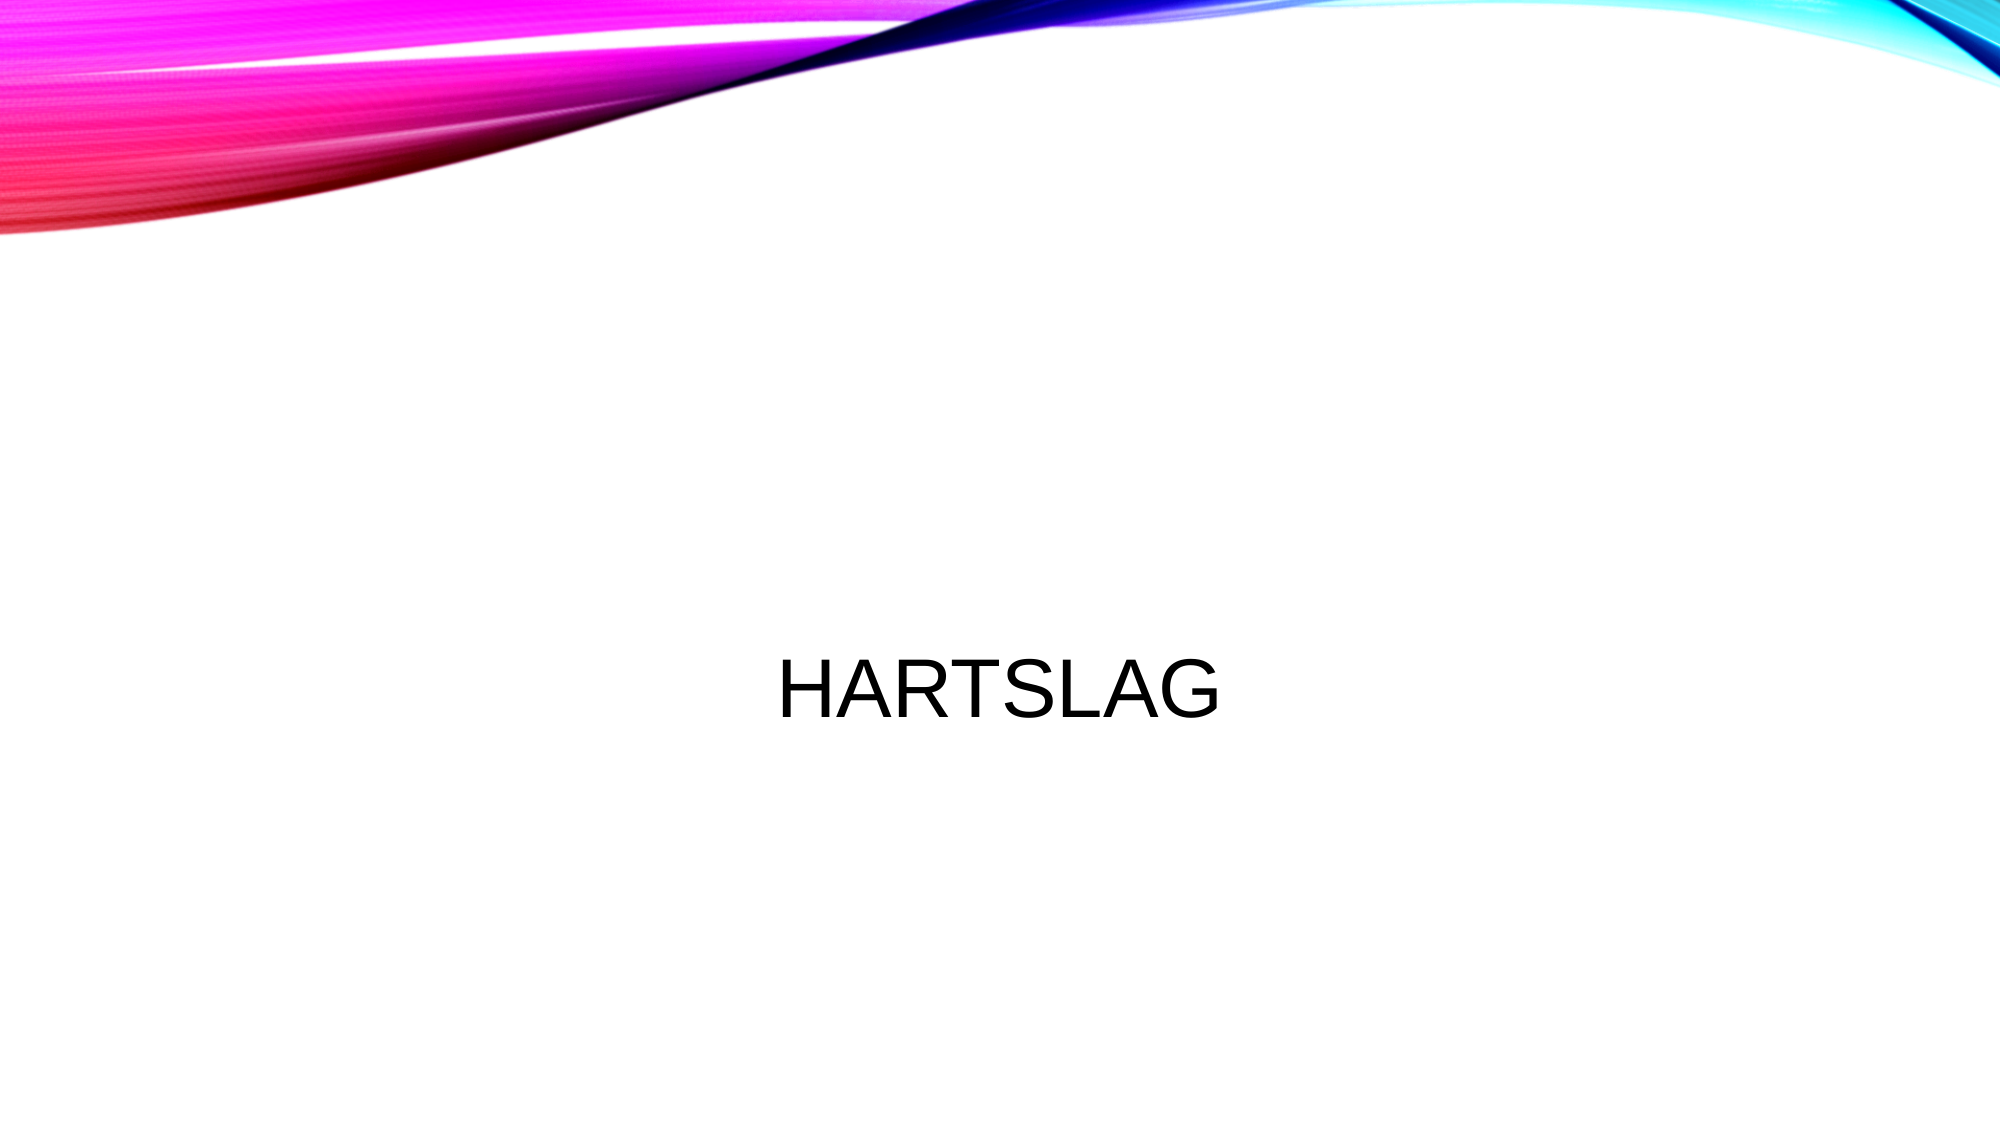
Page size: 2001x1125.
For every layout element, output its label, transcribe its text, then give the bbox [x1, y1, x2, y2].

title Hartslag [293, 583, 1707, 797]
picture [1910, 0, 2000, 45]
picture [0, 0, 2000, 237]
picture [1890, 0, 2000, 75]
